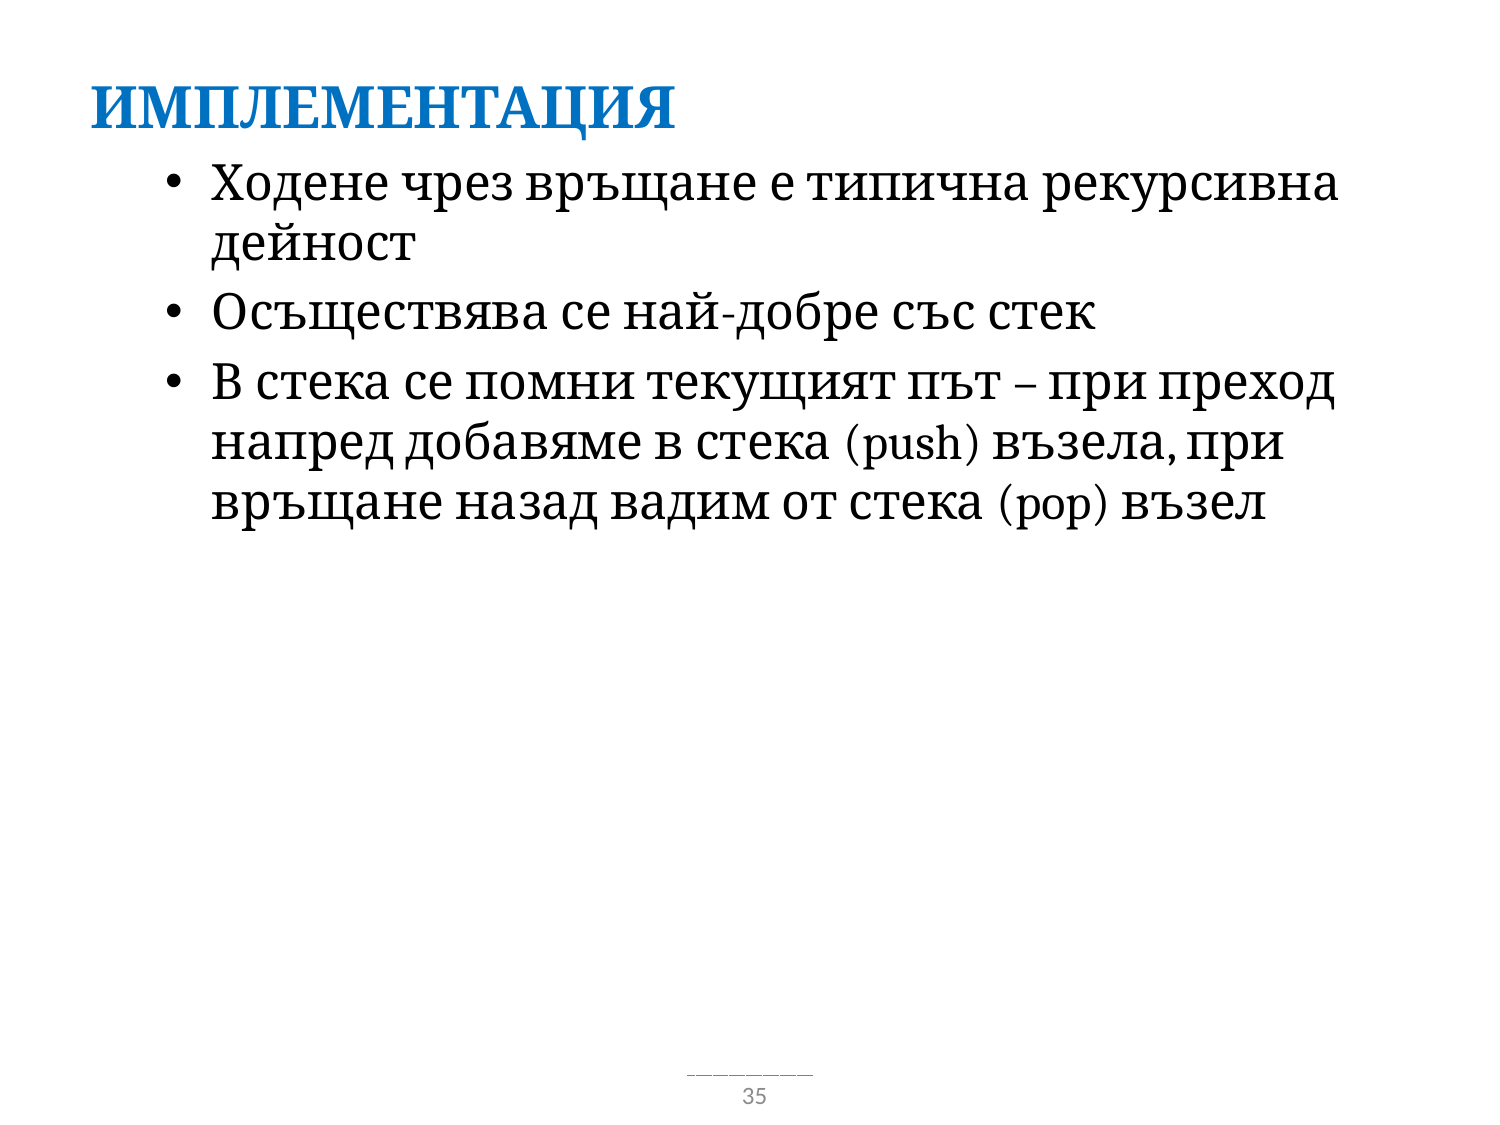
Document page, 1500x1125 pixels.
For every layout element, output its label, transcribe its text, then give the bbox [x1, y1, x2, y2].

slide_number 35 [579, 1065, 930, 1125]
list Имплементация Ходене чрез връщане е типична рекурсивна дейност Осъществява се най-добре със стек В стека се помни текущият път – при преход напред добавяме в стека (push) възела, при връщане назад вадим от стека (pop) възел [75, 62, 1450, 1063]
